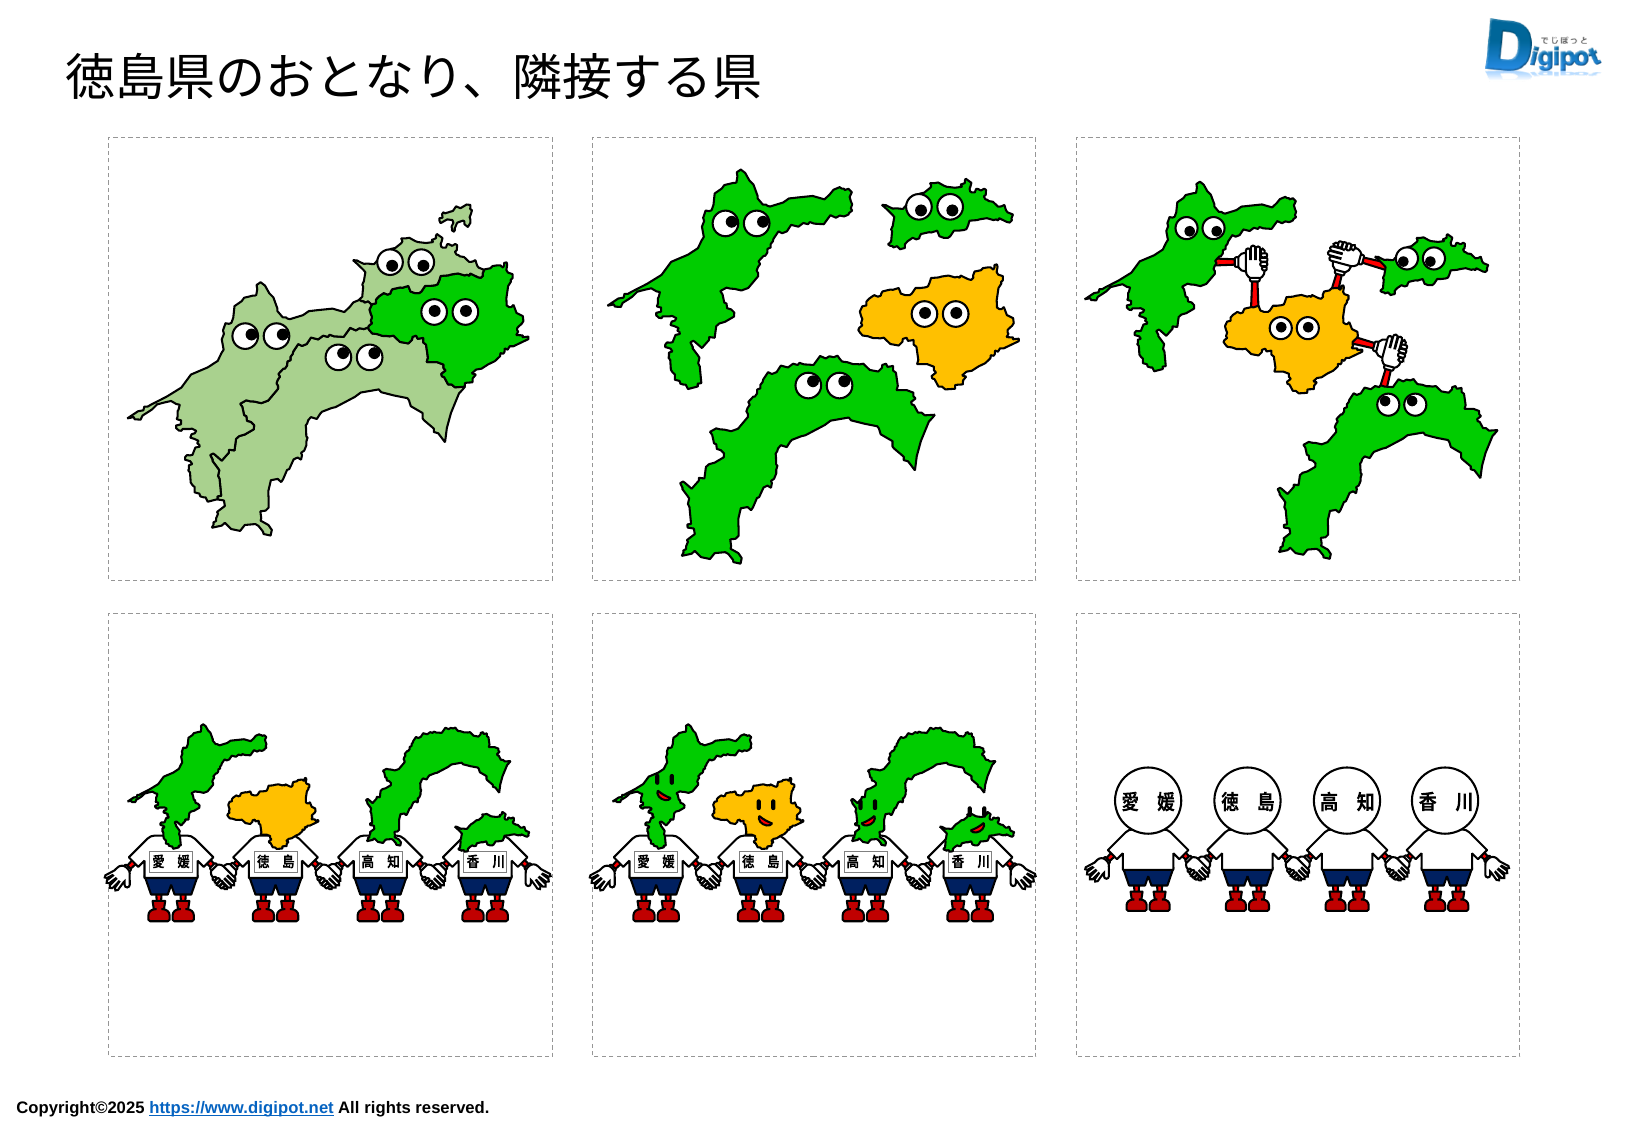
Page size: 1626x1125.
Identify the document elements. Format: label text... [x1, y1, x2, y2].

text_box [607, 169, 1019, 564]
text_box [591, 724, 1034, 922]
picture [1485, 18, 1602, 82]
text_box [1086, 767, 1508, 911]
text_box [127, 204, 529, 536]
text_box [1084, 181, 1498, 559]
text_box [106, 724, 549, 922]
text_box 徳島県のおとなり、隣接する県 [50, 38, 777, 113]
